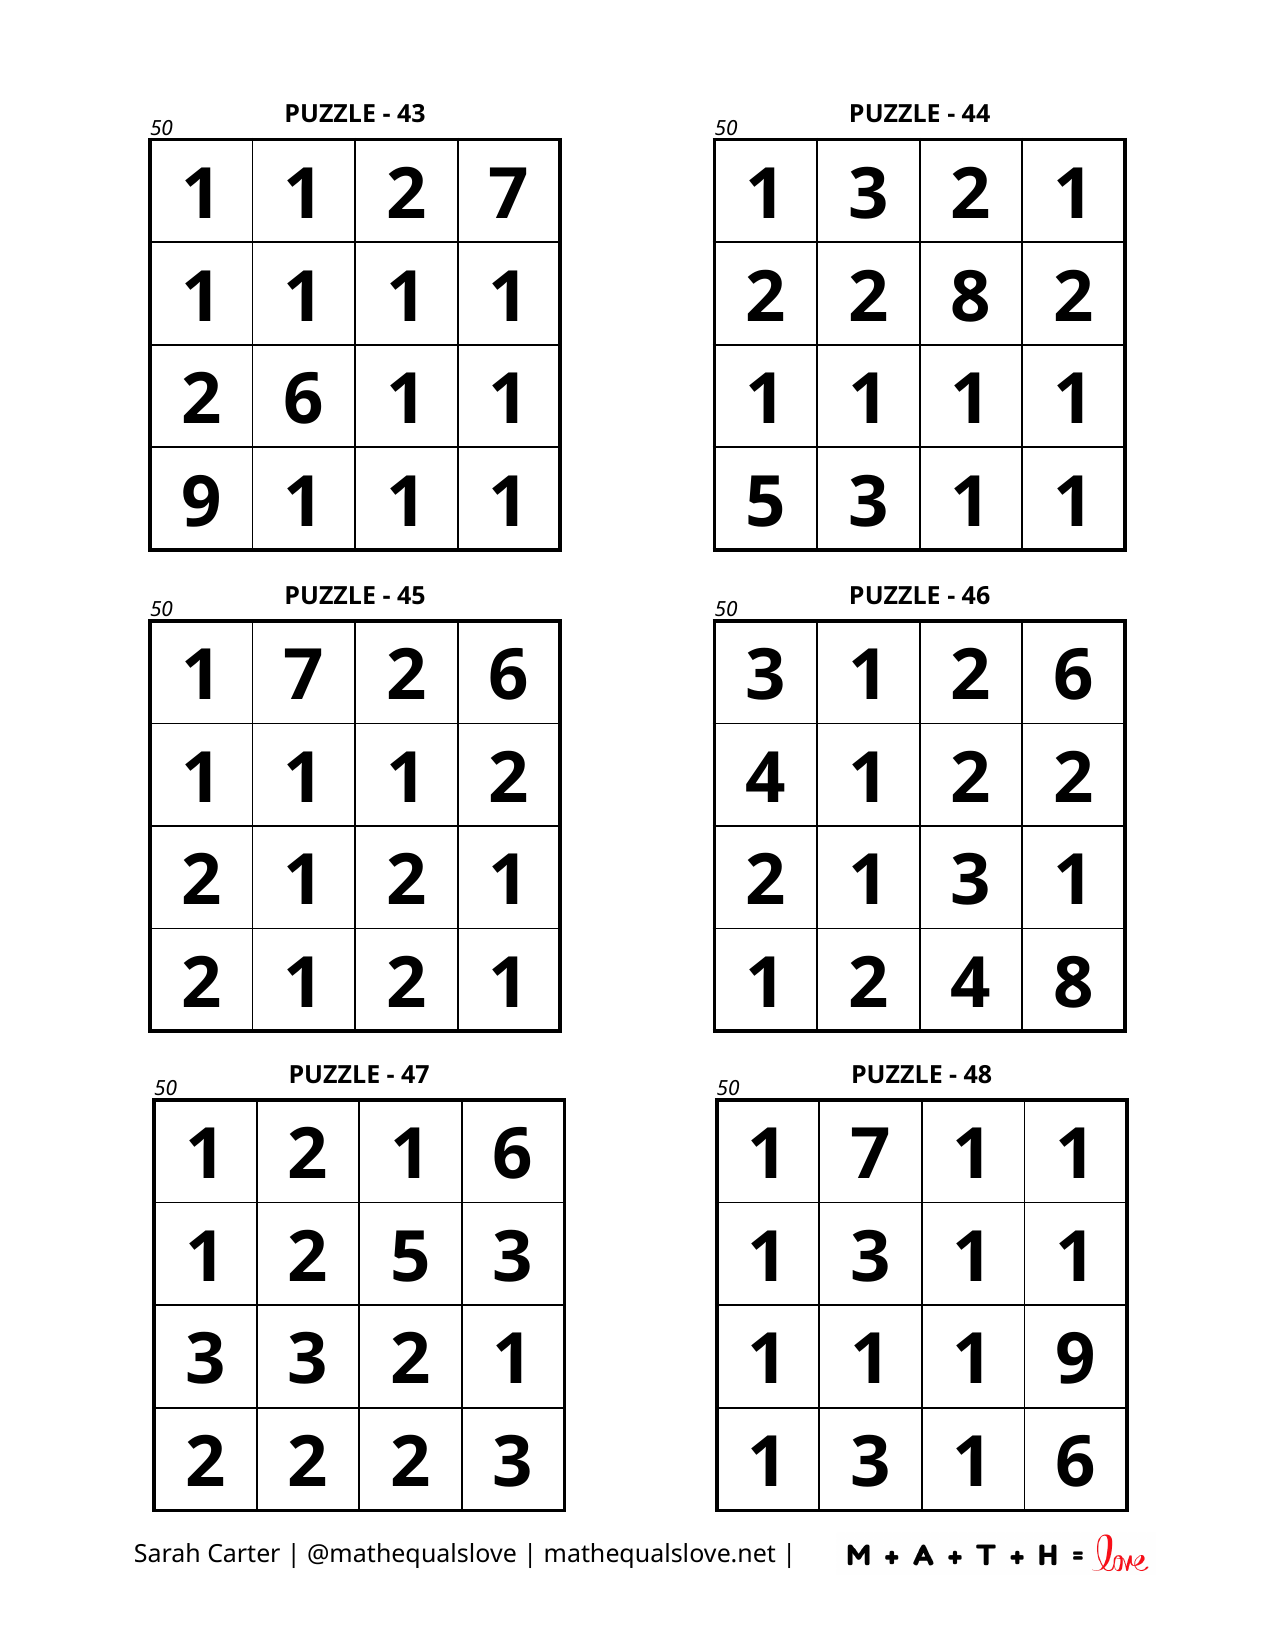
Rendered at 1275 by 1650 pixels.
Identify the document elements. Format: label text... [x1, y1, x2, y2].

text_box PUZZLE - 48 [716, 1058, 1128, 1089]
table_header 6 [459, 623, 558, 723]
table_cell 6 [1025, 1409, 1125, 1509]
table_cell 3 [921, 827, 1021, 928]
table_header 1 [152, 623, 252, 723]
table_header 2 [921, 623, 1021, 723]
table_cell 1 [459, 243, 558, 344]
table_cell 2 [1023, 724, 1123, 825]
table_cell 3 [820, 1409, 921, 1509]
table_header 1 [253, 141, 354, 241]
table_cell 1 [818, 724, 919, 825]
table_cell 4 [921, 929, 1021, 1029]
table_cell 9 [1025, 1306, 1125, 1407]
table_cell 3 [818, 448, 919, 548]
text_box 50 [714, 595, 923, 621]
table_header 1 [719, 1102, 818, 1202]
text_box 50 [154, 1074, 363, 1100]
text_box PUZZLE - 44 [714, 97, 1125, 128]
table_cell 2 [921, 724, 1021, 825]
table_cell 2 [716, 827, 816, 928]
table_cell 3 [258, 1306, 358, 1407]
table_cell 1 [923, 1203, 1024, 1304]
table_cell 1 [356, 448, 457, 548]
table_cell 1 [921, 448, 1021, 548]
table_cell 1 [716, 929, 816, 1029]
table_cell 1 [1023, 346, 1123, 446]
table_cell 2 [152, 827, 252, 928]
table_cell 3 [463, 1409, 563, 1509]
table_header 1 [716, 141, 816, 241]
table_cell 1 [1025, 1203, 1125, 1304]
table_cell 8 [921, 243, 1021, 344]
table_cell 3 [156, 1306, 256, 1407]
table_cell 2 [156, 1409, 256, 1509]
text_box 50 [149, 595, 359, 621]
table_header 1 [360, 1102, 461, 1202]
table_cell 1 [923, 1409, 1024, 1509]
table_cell 3 [463, 1203, 563, 1304]
table_cell 1 [356, 346, 457, 446]
table_header 6 [1023, 623, 1123, 723]
table_cell 1 [459, 448, 558, 548]
table_header 7 [459, 141, 558, 241]
table_header 1 [923, 1102, 1024, 1202]
table_header 1 [1023, 141, 1123, 241]
table_cell 1 [719, 1203, 818, 1304]
text_box PUZZLE - 43 [149, 97, 561, 128]
table_header 7 [820, 1102, 921, 1202]
text_box 50 [714, 114, 923, 140]
table_cell 1 [463, 1306, 563, 1407]
table_header 2 [356, 623, 457, 723]
table_header 1 [1025, 1102, 1125, 1202]
text_box PUZZLE - 46 [714, 579, 1125, 610]
table_cell 1 [1023, 448, 1123, 548]
table_cell 5 [360, 1203, 461, 1304]
table_cell 1 [459, 827, 558, 928]
table_cell 2 [258, 1203, 358, 1304]
table_cell 1 [818, 346, 919, 446]
table_cell 2 [258, 1409, 358, 1509]
table_header 1 [152, 141, 252, 241]
table_cell 1 [152, 724, 252, 825]
table_cell 1 [152, 243, 252, 344]
text_box PUZZLE - 47 [154, 1058, 565, 1089]
table_cell 1 [716, 346, 816, 446]
table_cell 2 [356, 929, 457, 1029]
table_cell 1 [253, 827, 354, 928]
table_header 1 [818, 623, 919, 723]
picture [835, 1532, 1157, 1576]
table_cell 2 [356, 827, 457, 928]
table_header 1 [156, 1102, 256, 1202]
table_header 6 [463, 1102, 563, 1202]
table_header 2 [921, 141, 1021, 241]
text_box PUZZLE - 45 [149, 579, 561, 610]
table_cell 9 [152, 448, 252, 548]
table_cell 1 [719, 1409, 818, 1509]
table_header 2 [356, 141, 457, 241]
table_cell 2 [716, 243, 816, 344]
table_cell 2 [818, 243, 919, 344]
table_cell 1 [820, 1306, 921, 1407]
table_cell 5 [716, 448, 816, 548]
table_cell 1 [253, 448, 354, 548]
table_cell 2 [818, 929, 919, 1029]
table_cell 1 [356, 724, 457, 825]
table_cell 2 [1023, 243, 1123, 344]
table_cell 4 [716, 724, 816, 825]
table_cell 1 [459, 929, 558, 1029]
table_cell 1 [156, 1203, 256, 1304]
table_cell 1 [253, 929, 354, 1029]
table_cell 1 [923, 1306, 1024, 1407]
table_cell 1 [1023, 827, 1123, 928]
table_header 3 [716, 623, 816, 723]
text_box 50 [149, 114, 359, 140]
text_box Sarah Carter | @mathequalslove | mathequalslove.net | [119, 1529, 1199, 1575]
table_header 3 [818, 141, 919, 241]
table_cell 1 [356, 243, 457, 344]
table_header 7 [253, 623, 354, 723]
table_cell 1 [719, 1306, 818, 1407]
text_box 50 [716, 1074, 925, 1100]
table_cell 2 [152, 346, 252, 446]
table_cell 8 [1023, 929, 1123, 1029]
table_cell 1 [818, 827, 919, 928]
table_cell 1 [253, 724, 354, 825]
table_header 2 [258, 1102, 358, 1202]
table_cell 1 [459, 346, 558, 446]
table_cell 2 [360, 1306, 461, 1407]
table_cell 3 [820, 1203, 921, 1304]
table_cell 2 [152, 929, 252, 1029]
table_cell 2 [360, 1409, 461, 1509]
table_cell 6 [253, 346, 354, 446]
table_cell 1 [253, 243, 354, 344]
table_cell 2 [459, 724, 558, 825]
table_cell 1 [921, 346, 1021, 446]
